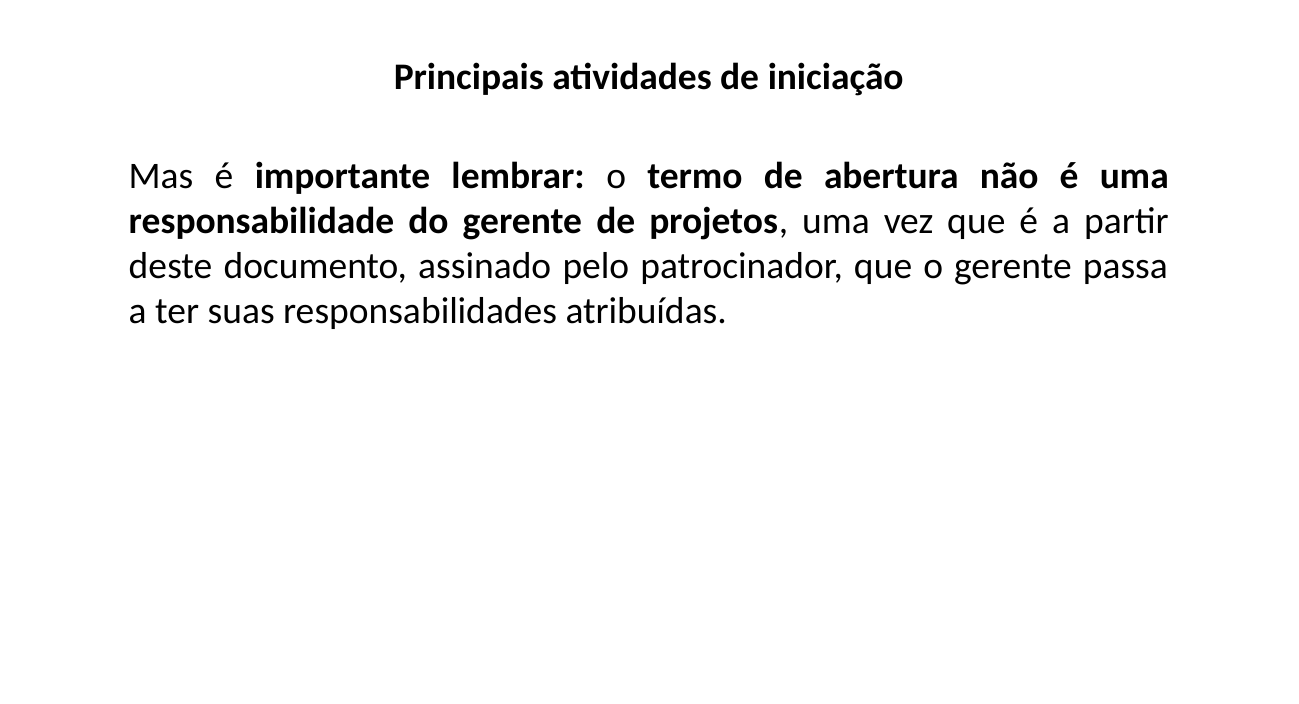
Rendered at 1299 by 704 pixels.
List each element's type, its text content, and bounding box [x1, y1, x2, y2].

text_box Mas é importante lembrar: o termo de abertura não é uma responsabilidade do gerente de projetos, uma vez que é a partir deste documento, assinado pelo patrocinador, que o gerente passa a ter suas responsabilidades atribuídas. [117, 145, 1181, 559]
text_box Principais atividades de iniciação [0, 44, 1299, 106]
